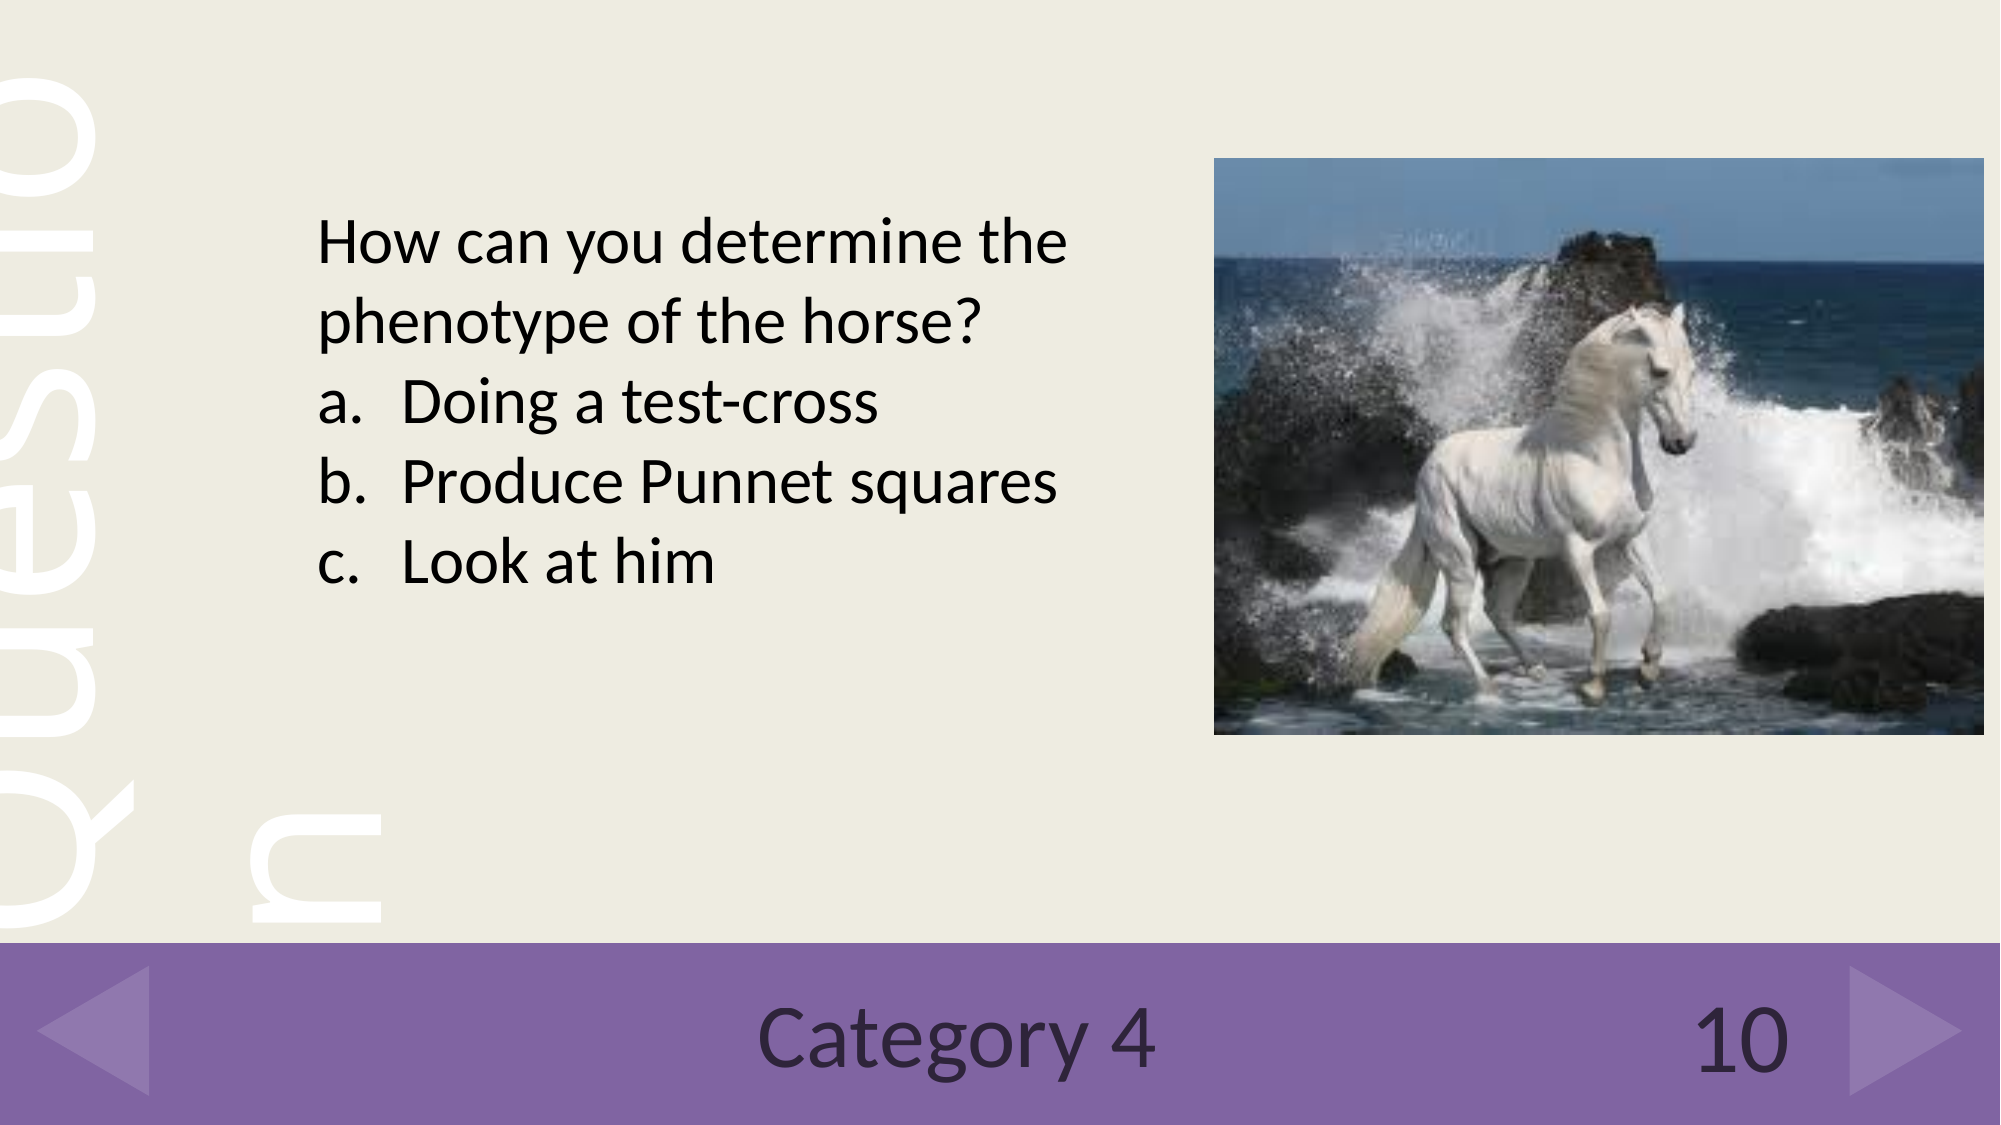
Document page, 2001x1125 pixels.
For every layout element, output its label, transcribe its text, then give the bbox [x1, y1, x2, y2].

picture [1213, 157, 1984, 735]
list How can you determine the phenotype of the horse? Doing a test-cross Produce Punnet squares Look at him [302, 158, 1097, 636]
title Category 4 [57, 937, 1858, 1125]
